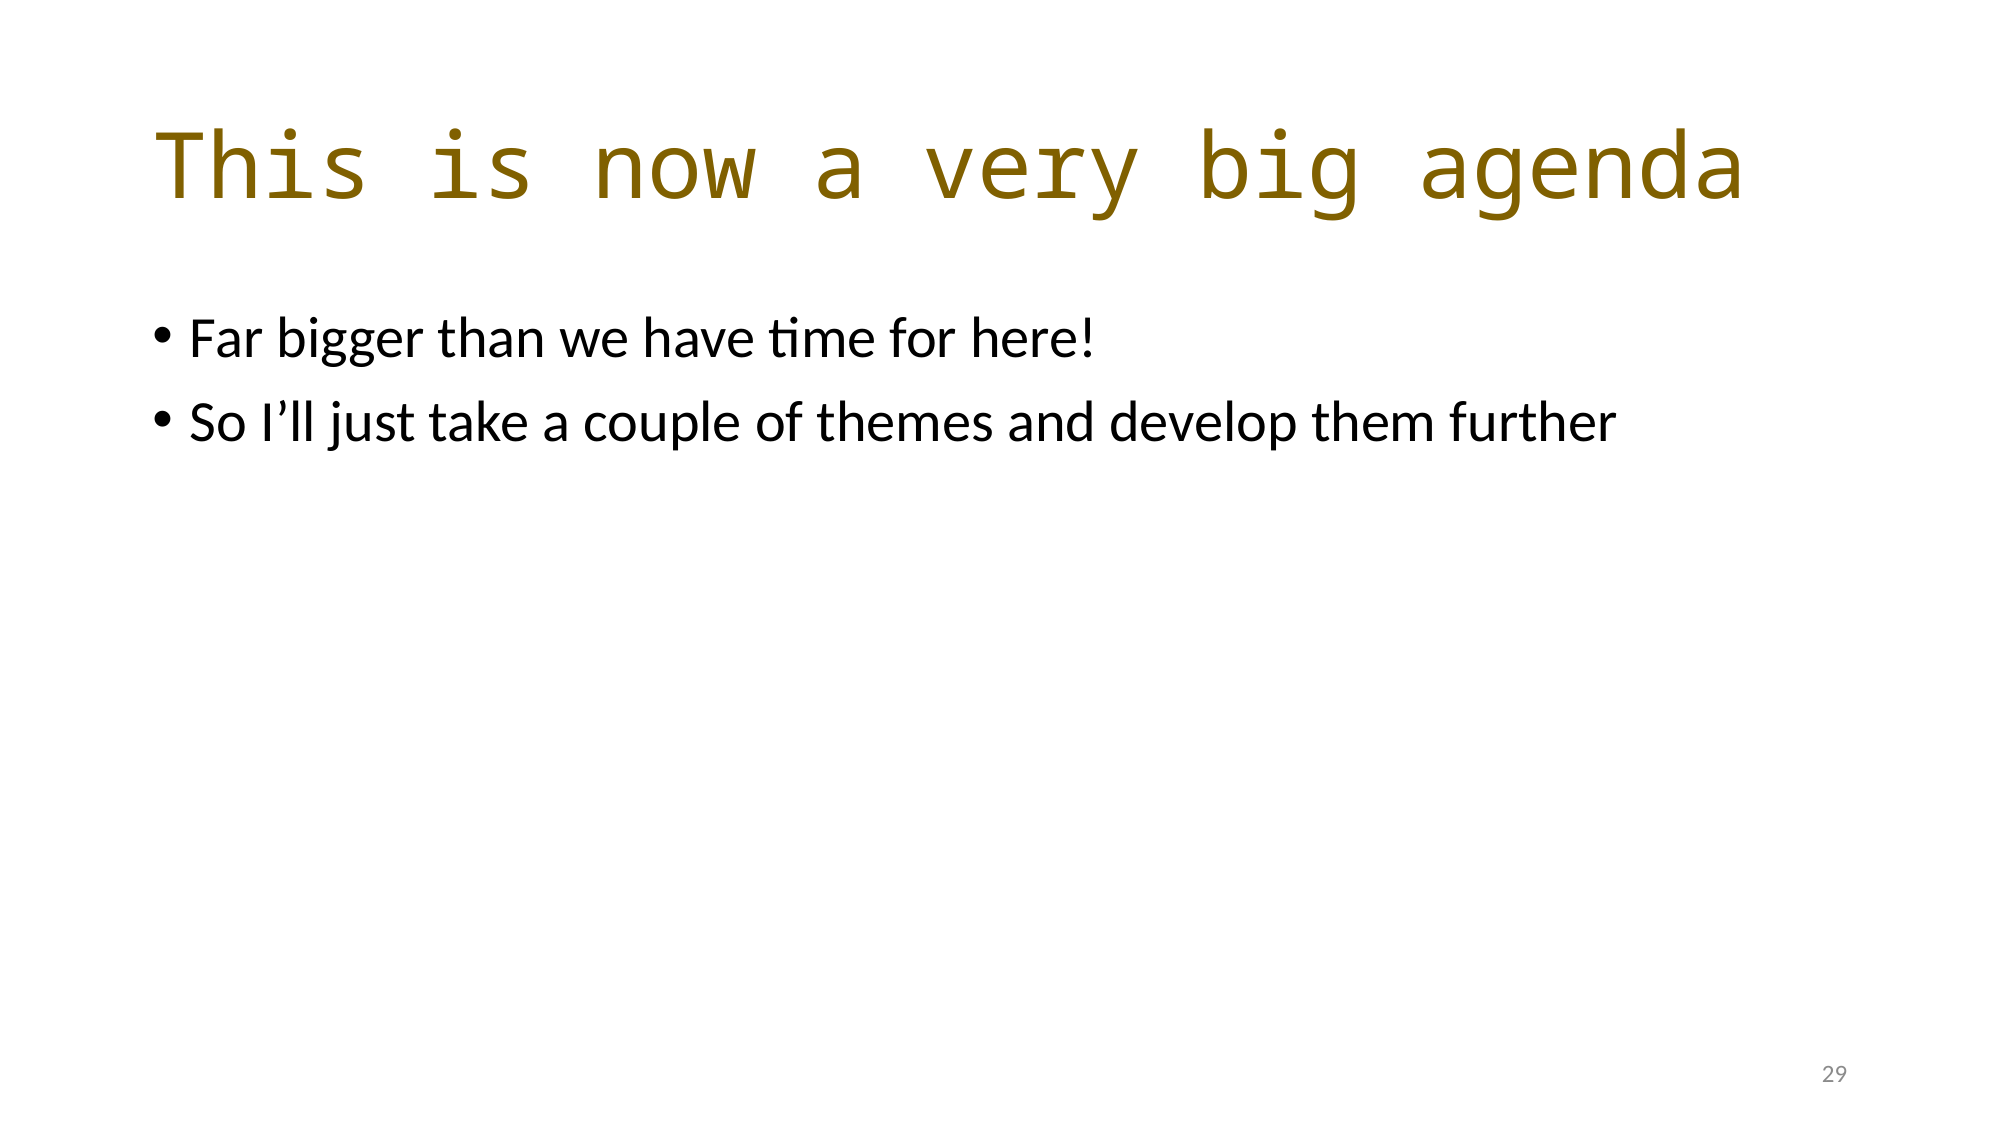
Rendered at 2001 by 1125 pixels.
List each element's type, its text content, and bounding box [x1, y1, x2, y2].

title This is now a very big agenda [137, 59, 1863, 278]
slide_number 29 [1412, 1042, 1863, 1103]
list Far bigger than we have time for here! So I’ll just take a couple of themes and develop them further [137, 299, 1863, 1014]
